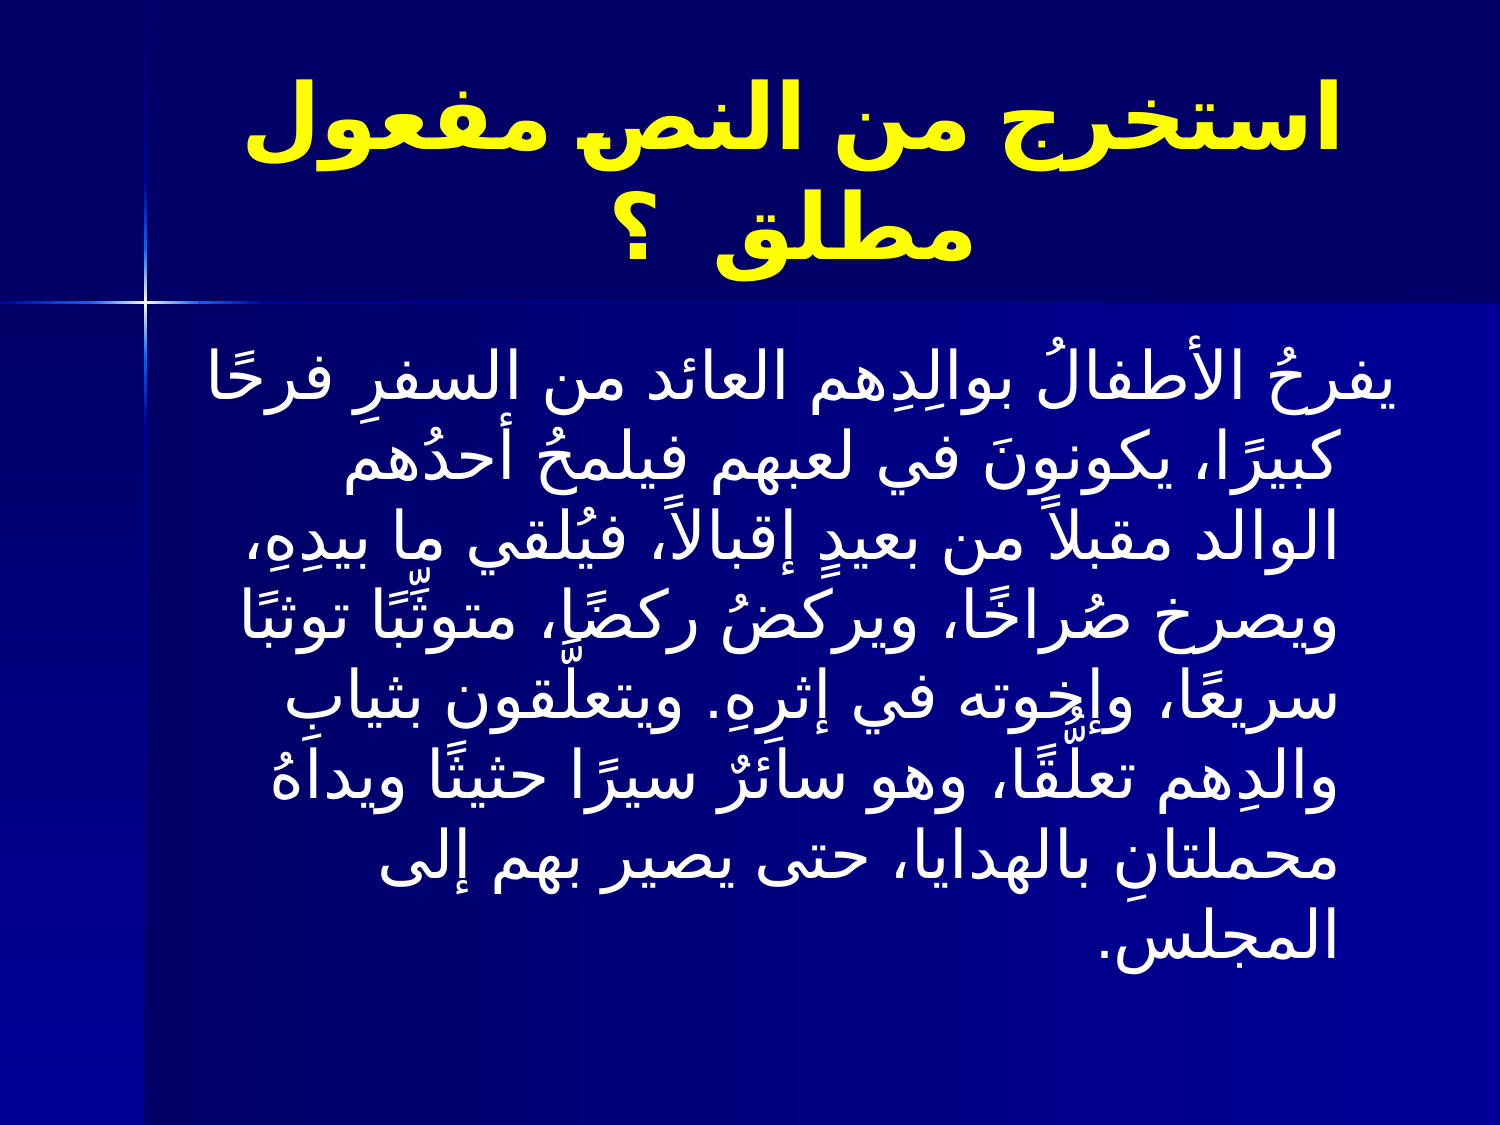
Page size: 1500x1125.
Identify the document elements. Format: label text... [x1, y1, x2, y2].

list يفرحُ الأطفالُ بوالِدِهم العائد من السفرِ فرحًا كبيرًا، يكونونَ في لعبهم فيلمحُ أحدُهم الوالد مقبلاً من بعيدٍ إقبالاً، فيُلقي ما بيدِهِ، ويصرخ صُراخًا، ويركضُ ركضًا، متوثِّبًا توثبًا سريعًا، وإخوته في إثرِهِ. ويتعلَّقون بثيابِ والدِهم تعلُّقًا، وهو سائرٌ سيرًا حثيثًا ويداهُ محملتانِ بالهدايا، حتى يصير بهم إلى المجلس. [174, 324, 1413, 1026]
title استخرج من النص مفعول مطلق ؟ [174, 49, 1413, 286]
